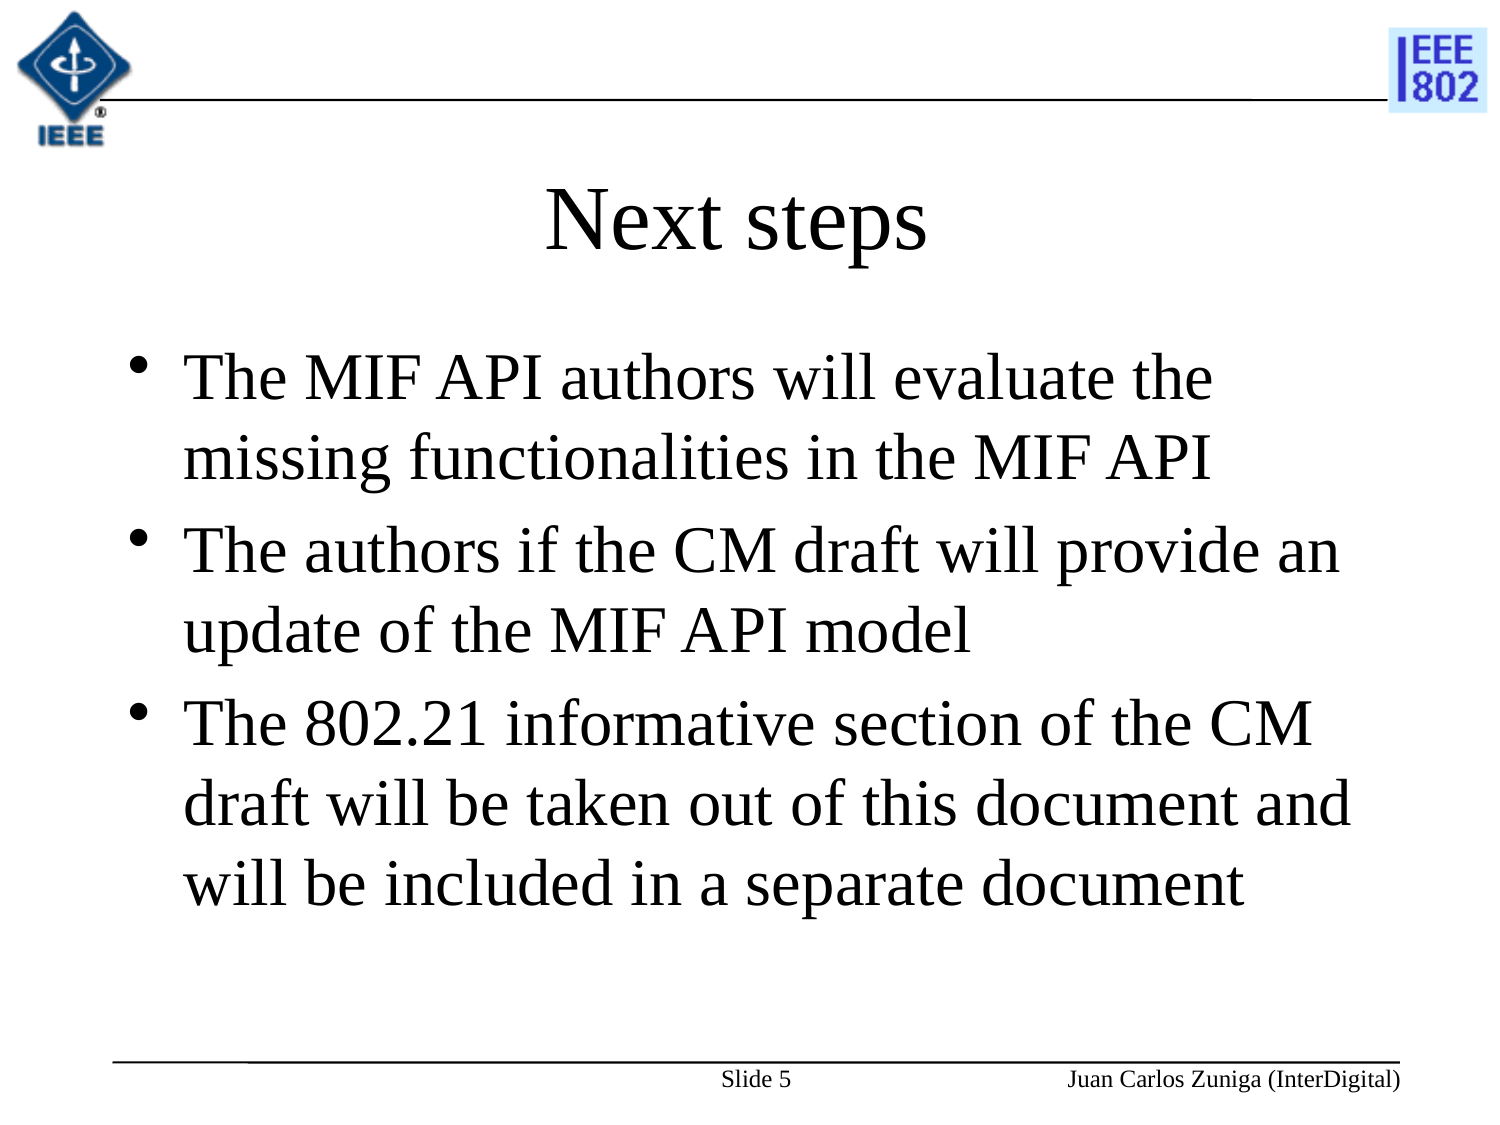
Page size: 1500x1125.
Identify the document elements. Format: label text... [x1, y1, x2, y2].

slide_number 5 [712, 1061, 800, 1093]
footer Juan Carlos Zuniga (InterDigital) [1062, 1061, 1402, 1093]
title Next steps [99, 124, 1376, 301]
picture [1374, 9, 1499, 138]
list The MIF API authors will evaluate the missing functionalities in the MIF API The authors if the CM draft will provide an update of the MIF API model The 802.21 informative section of the CM draft will be taken out of this document and will be included in a separate document [112, 324, 1388, 1001]
picture [12, 9, 137, 150]
